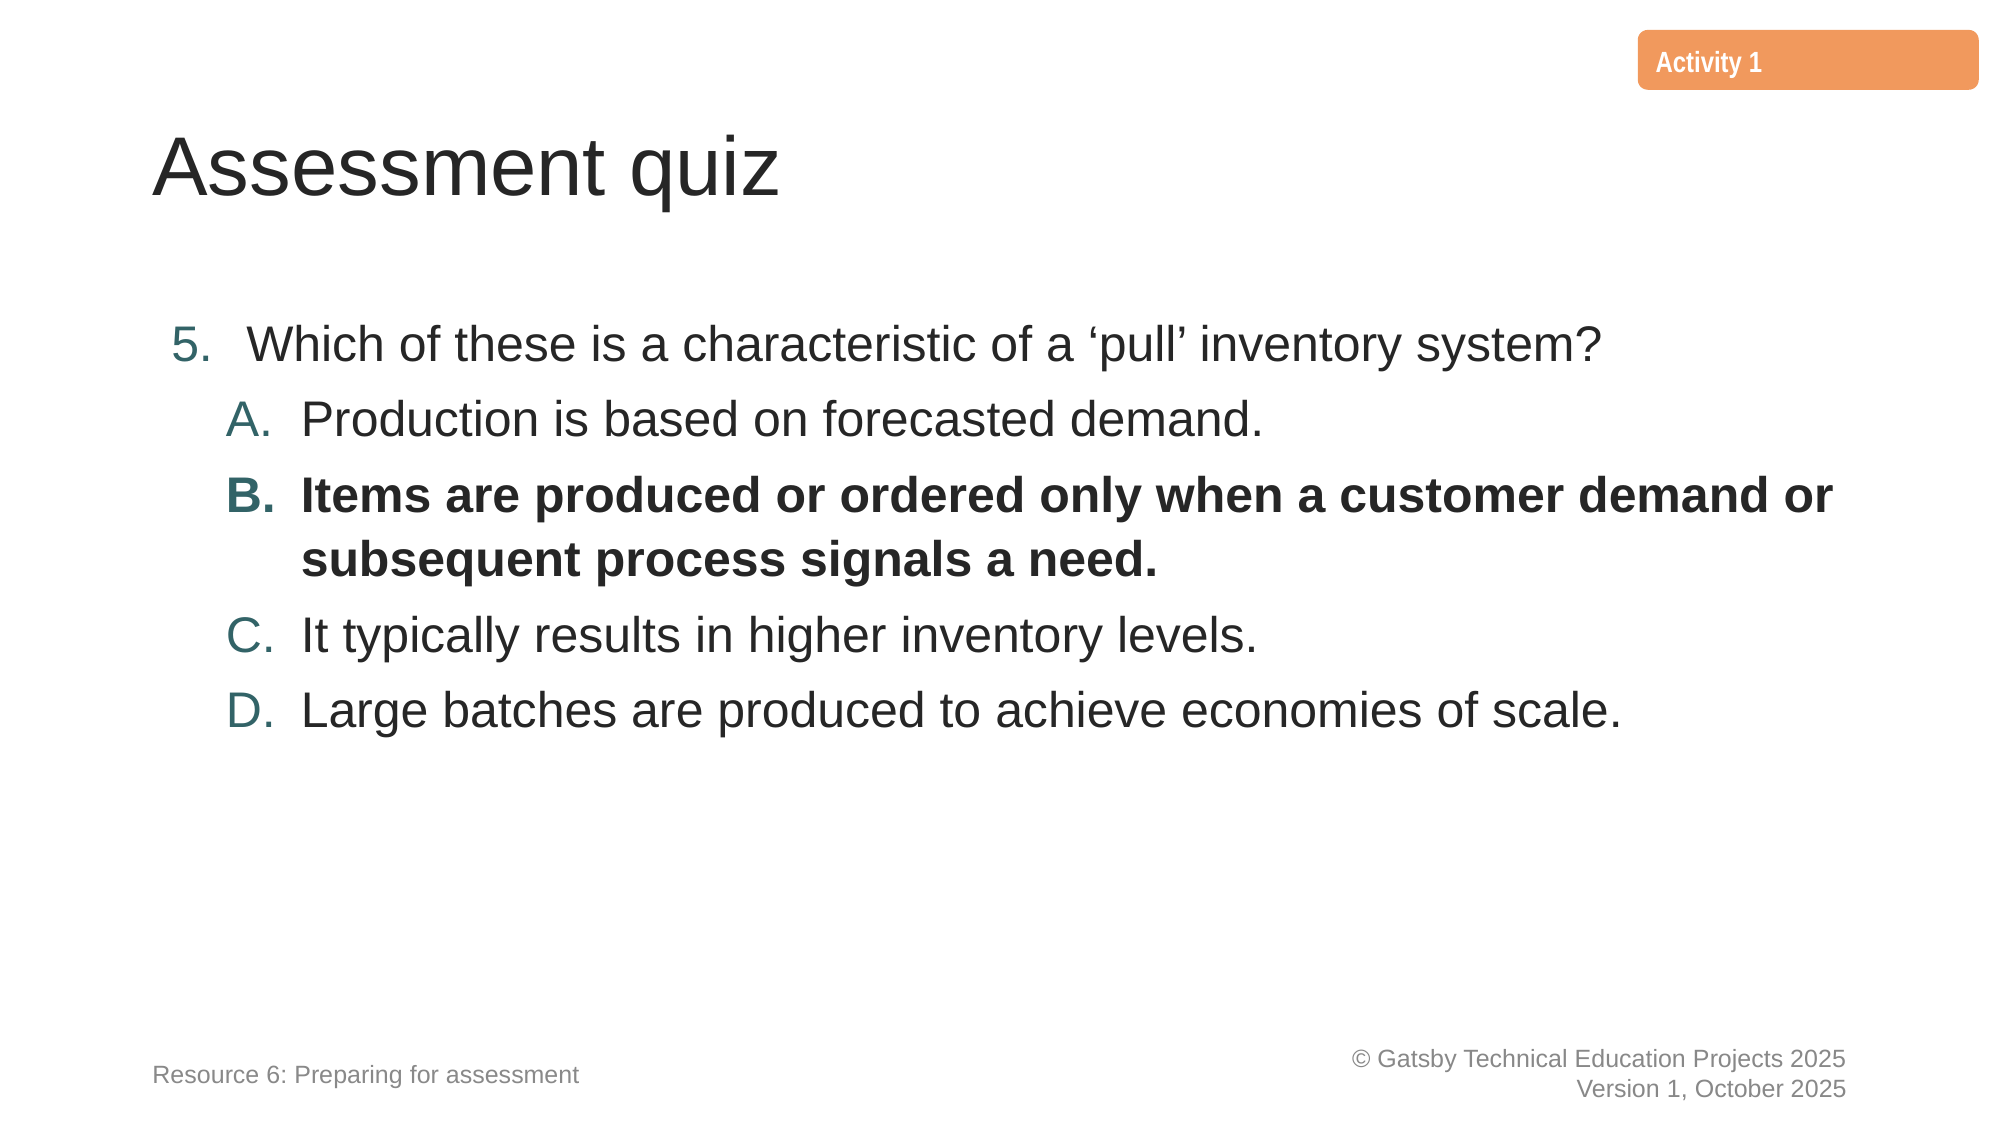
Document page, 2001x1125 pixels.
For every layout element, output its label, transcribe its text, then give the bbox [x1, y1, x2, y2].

text_box Which of these is a characteristic of a ‘pull’ inventory system? Production is based on forecasted demand. Items are produced or ordered only when a customer demand or subsequent process signals a need. It typically results in higher inventory levels. Large batches are produced to achieve economies of scale. [137, 299, 1881, 1014]
title Assessment quiz [137, 59, 1863, 278]
list Resource 6: Preparing for assessment [137, 1042, 829, 1103]
text_box Activity 1 [1637, 29, 1979, 90]
